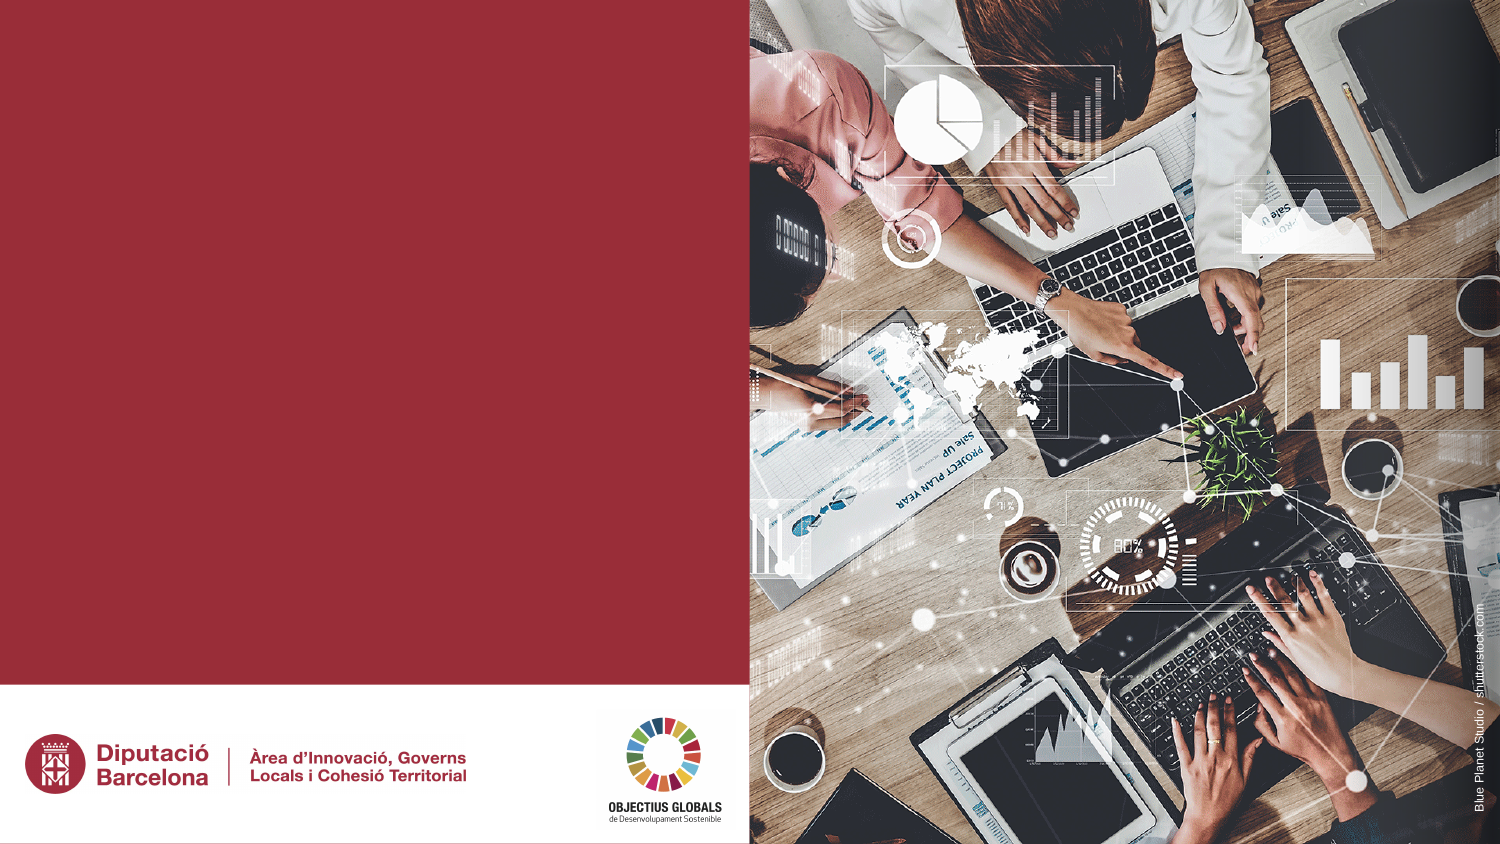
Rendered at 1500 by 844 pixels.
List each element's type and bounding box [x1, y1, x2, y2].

picture [596, 709, 736, 830]
picture [749, 0, 1500, 844]
picture [25, 734, 466, 794]
